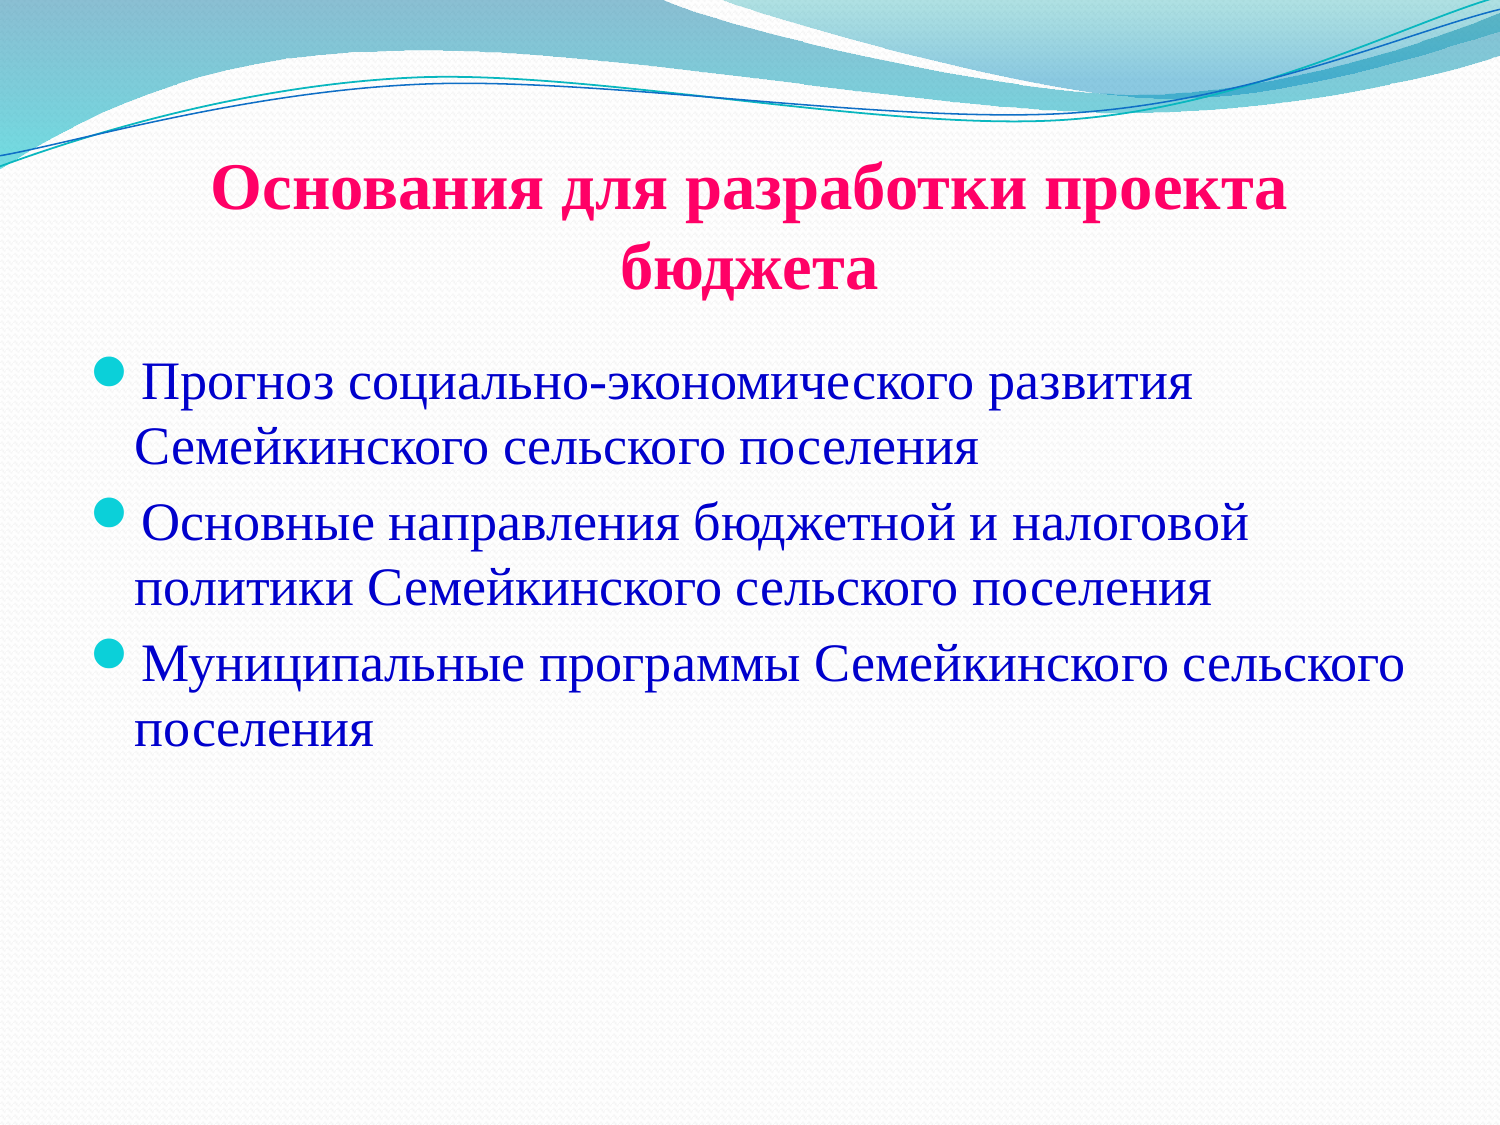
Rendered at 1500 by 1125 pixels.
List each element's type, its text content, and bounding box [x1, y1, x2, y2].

list Прогноз социально-экономического развития Семейкинского сельского поселения Основные направления бюджетной и налоговой политики Семейкинского сельского поселения Муниципальные программы Семейкинского сельского поселения [75, 338, 1425, 1059]
title Основания для разработки проекта бюджета [75, 125, 1425, 303]
